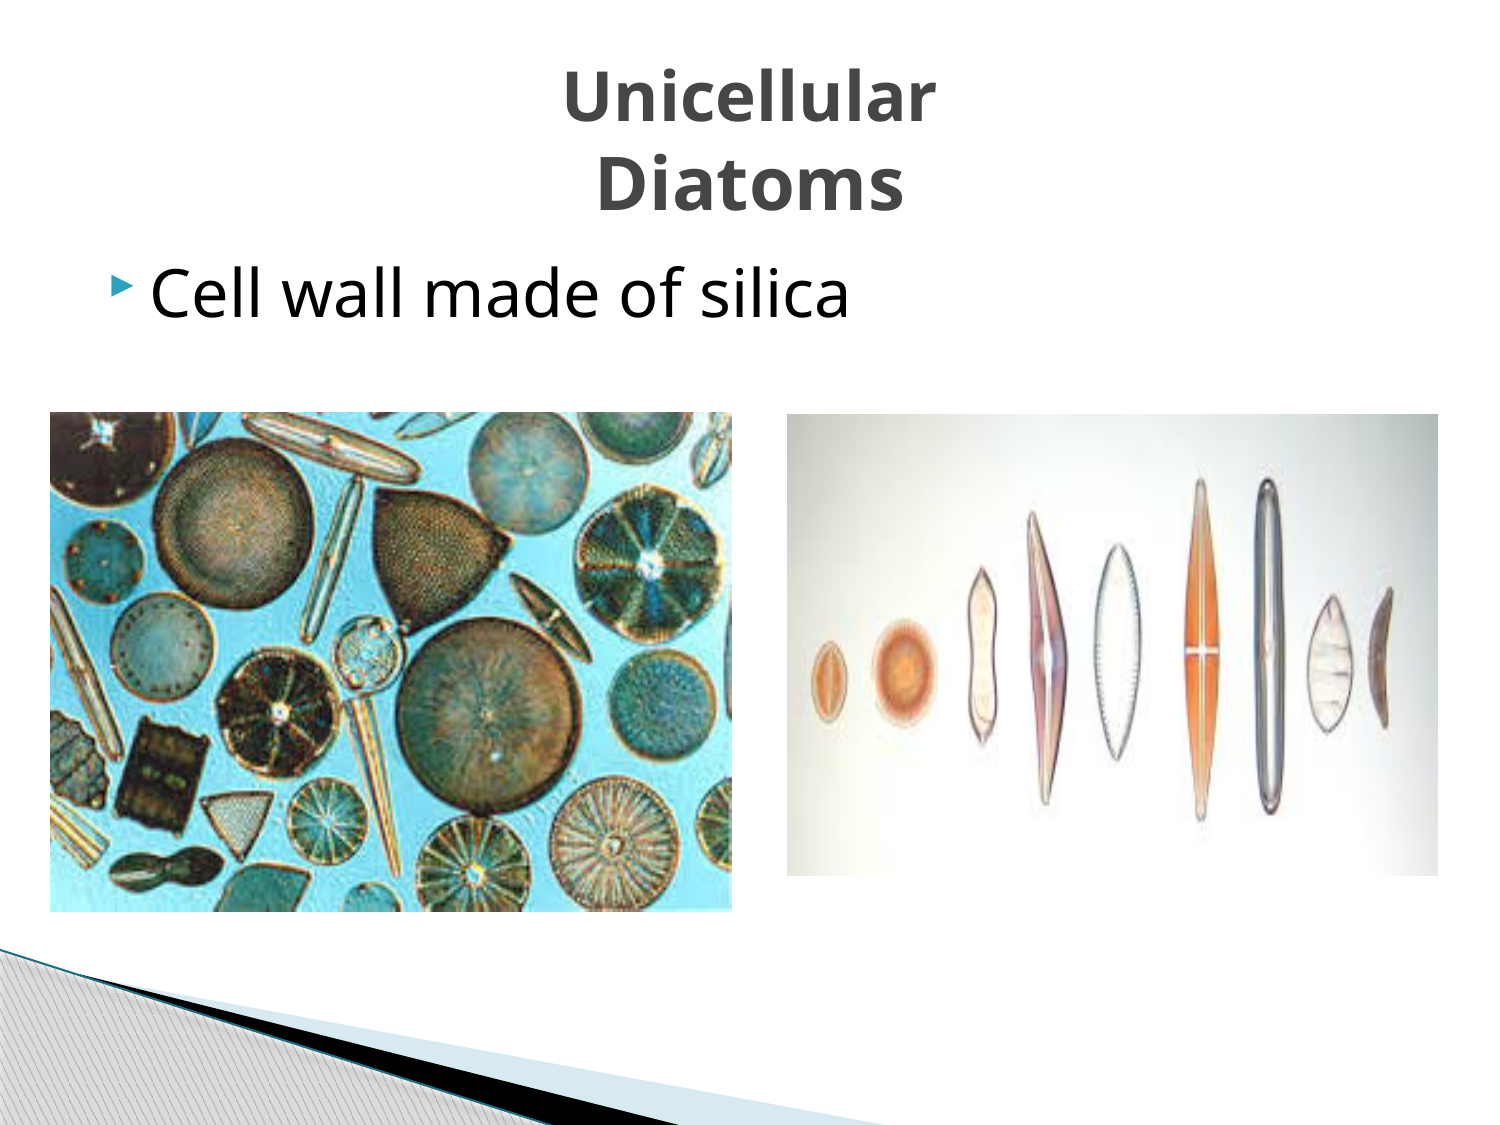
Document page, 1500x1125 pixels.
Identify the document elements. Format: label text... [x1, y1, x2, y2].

picture [787, 414, 1438, 877]
title Unicellular Diatoms [75, 45, 1425, 233]
picture [49, 412, 732, 912]
list Cell wall made of silica [75, 243, 1425, 986]
